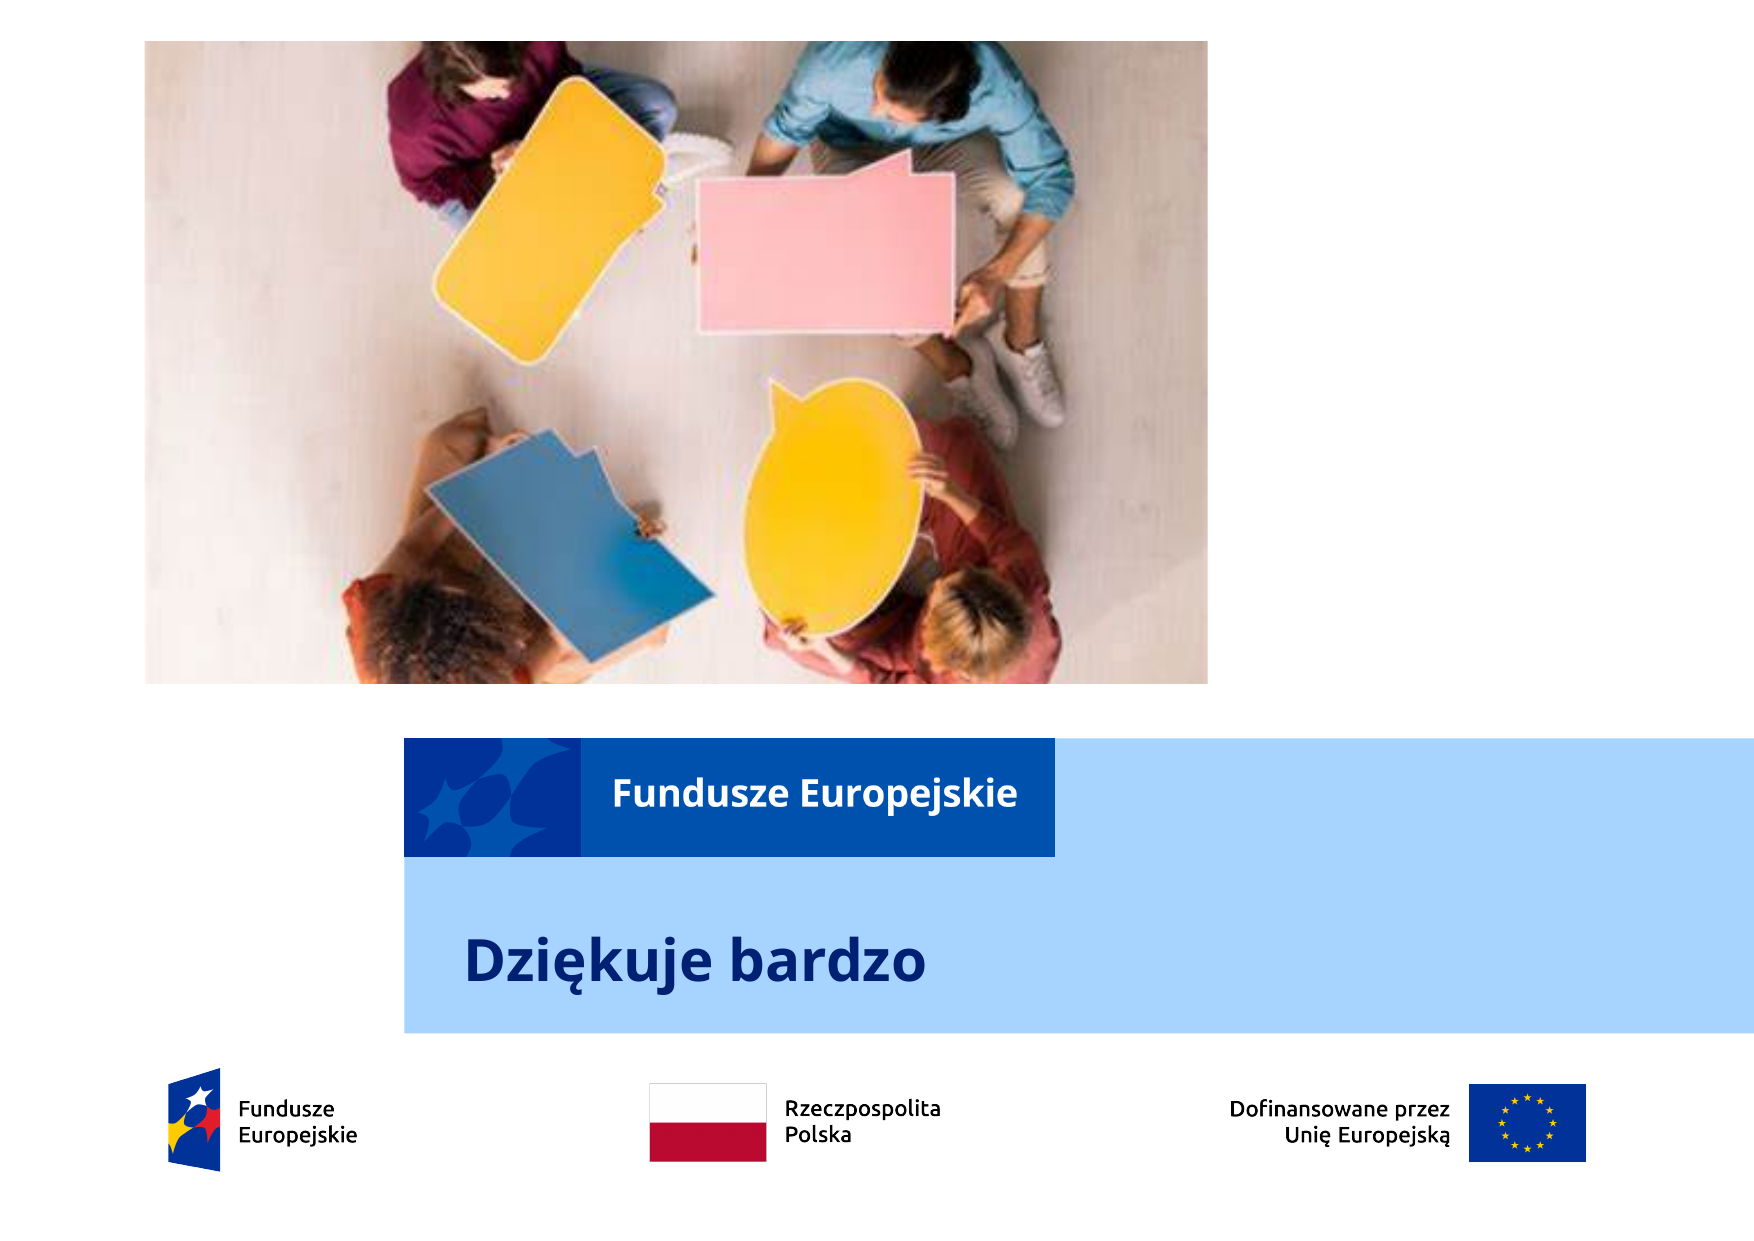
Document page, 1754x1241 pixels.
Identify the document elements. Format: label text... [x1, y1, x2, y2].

picture [404, 738, 1055, 857]
picture [144, 41, 1208, 684]
title Dziękuje bardzo [463, 917, 1704, 1034]
picture [129, 1045, 396, 1201]
picture [610, 1044, 979, 1201]
picture [1192, 1045, 1625, 1201]
